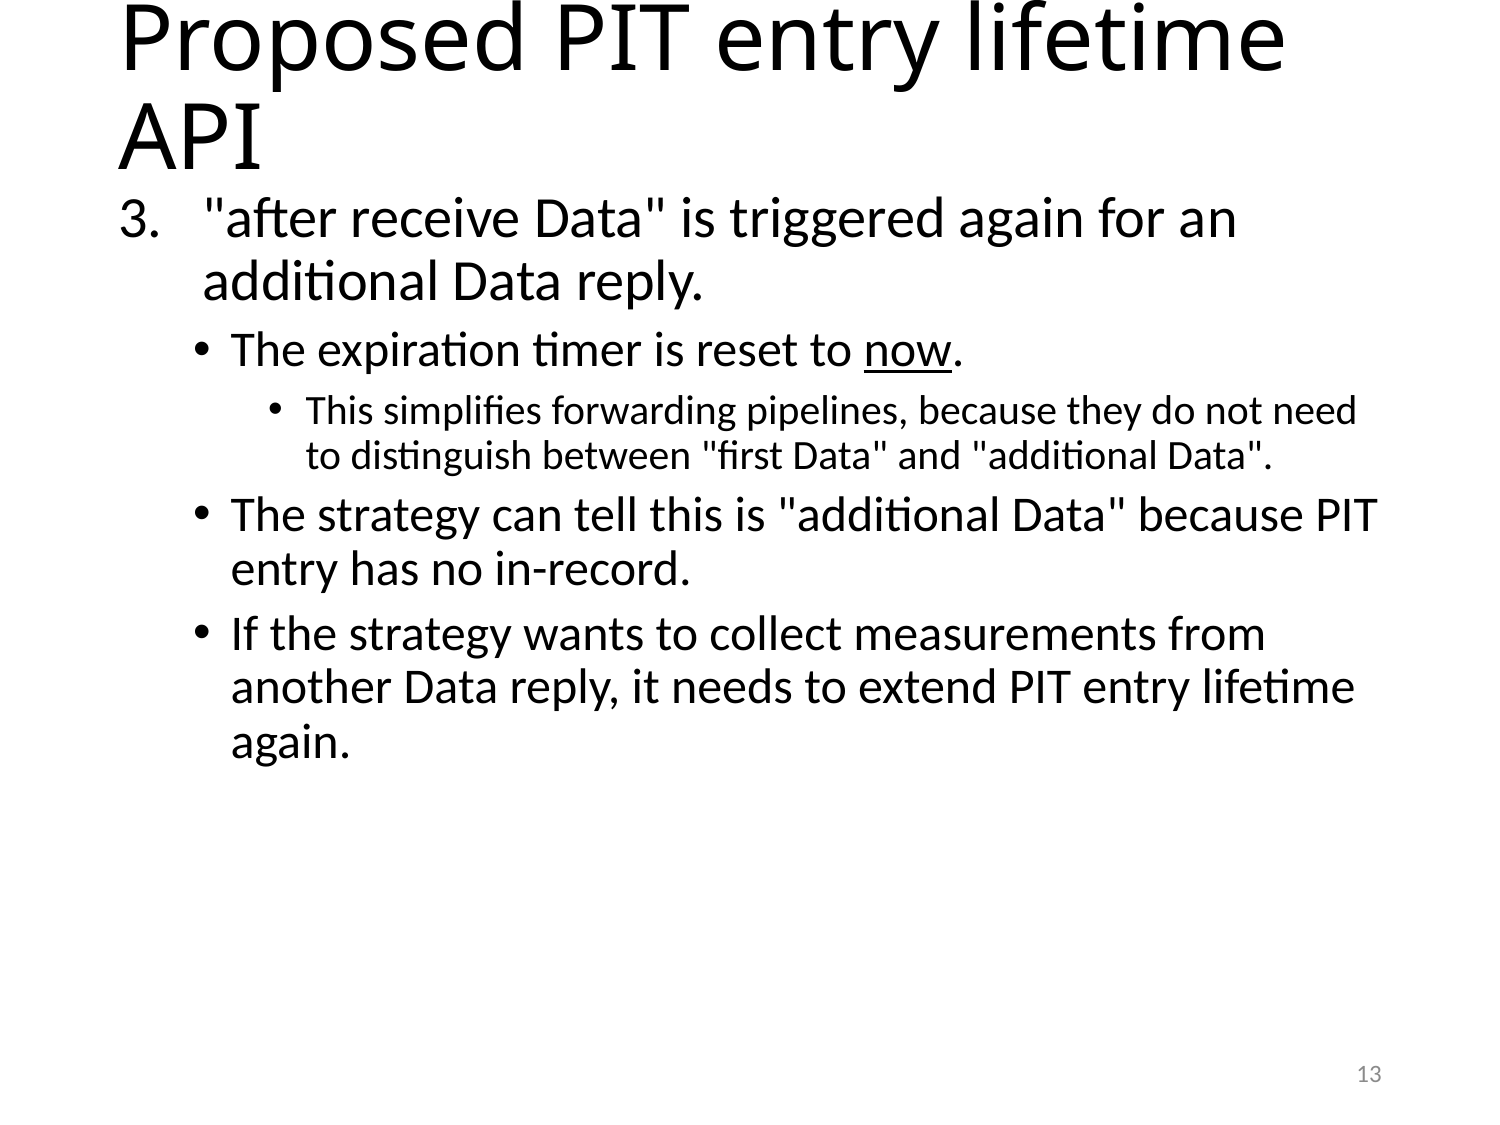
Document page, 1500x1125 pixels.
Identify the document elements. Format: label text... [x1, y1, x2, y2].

slide_number 13 [1059, 1042, 1397, 1103]
list "after receive Data" is triggered again for an additional Data reply. The expiration timer is reset to now. This simplifies forwarding pipelines, because they do not need to distinguish between "first Data" and "additional Data". The strategy can tell this is "additional Data" because PIT entry has no in-record. If the strategy wants to collect measurements from another Data reply, it needs to extend PIT entry lifetime again. [103, 179, 1397, 1020]
title Proposed PIT entry lifetime API [103, 29, 1397, 150]
